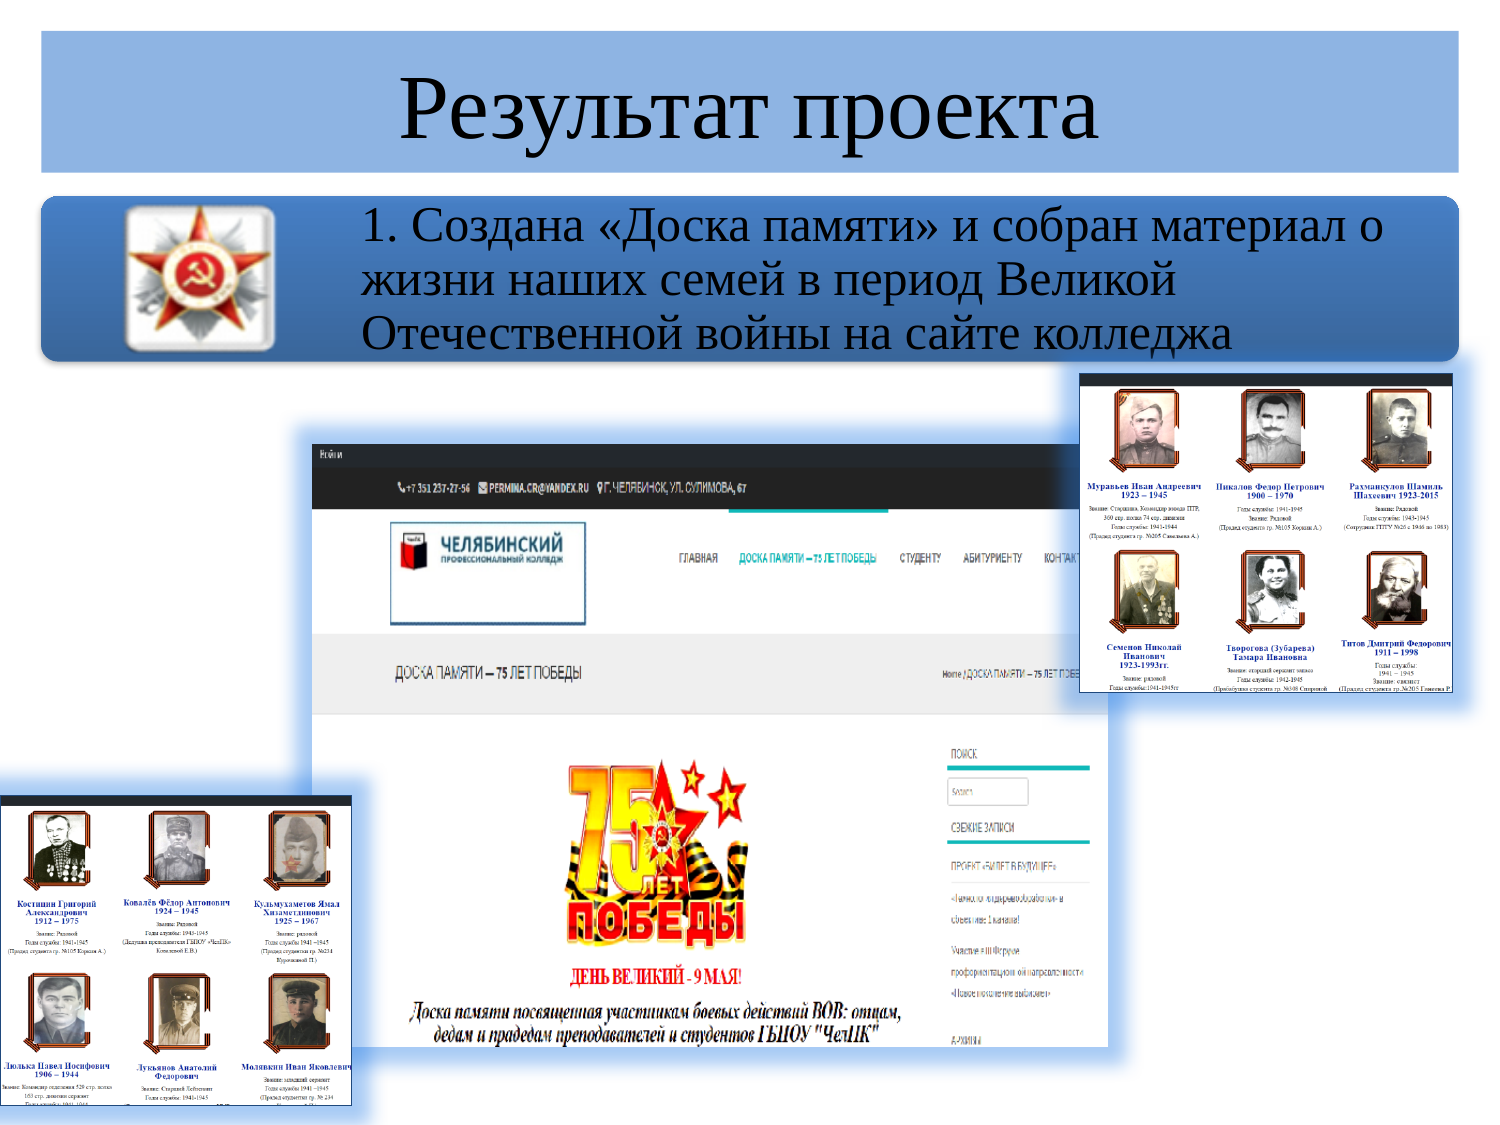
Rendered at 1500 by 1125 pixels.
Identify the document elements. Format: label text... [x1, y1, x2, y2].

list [41, 195, 1459, 362]
picture [0, 373, 1453, 1107]
title Результат проекта [41, 30, 1459, 173]
